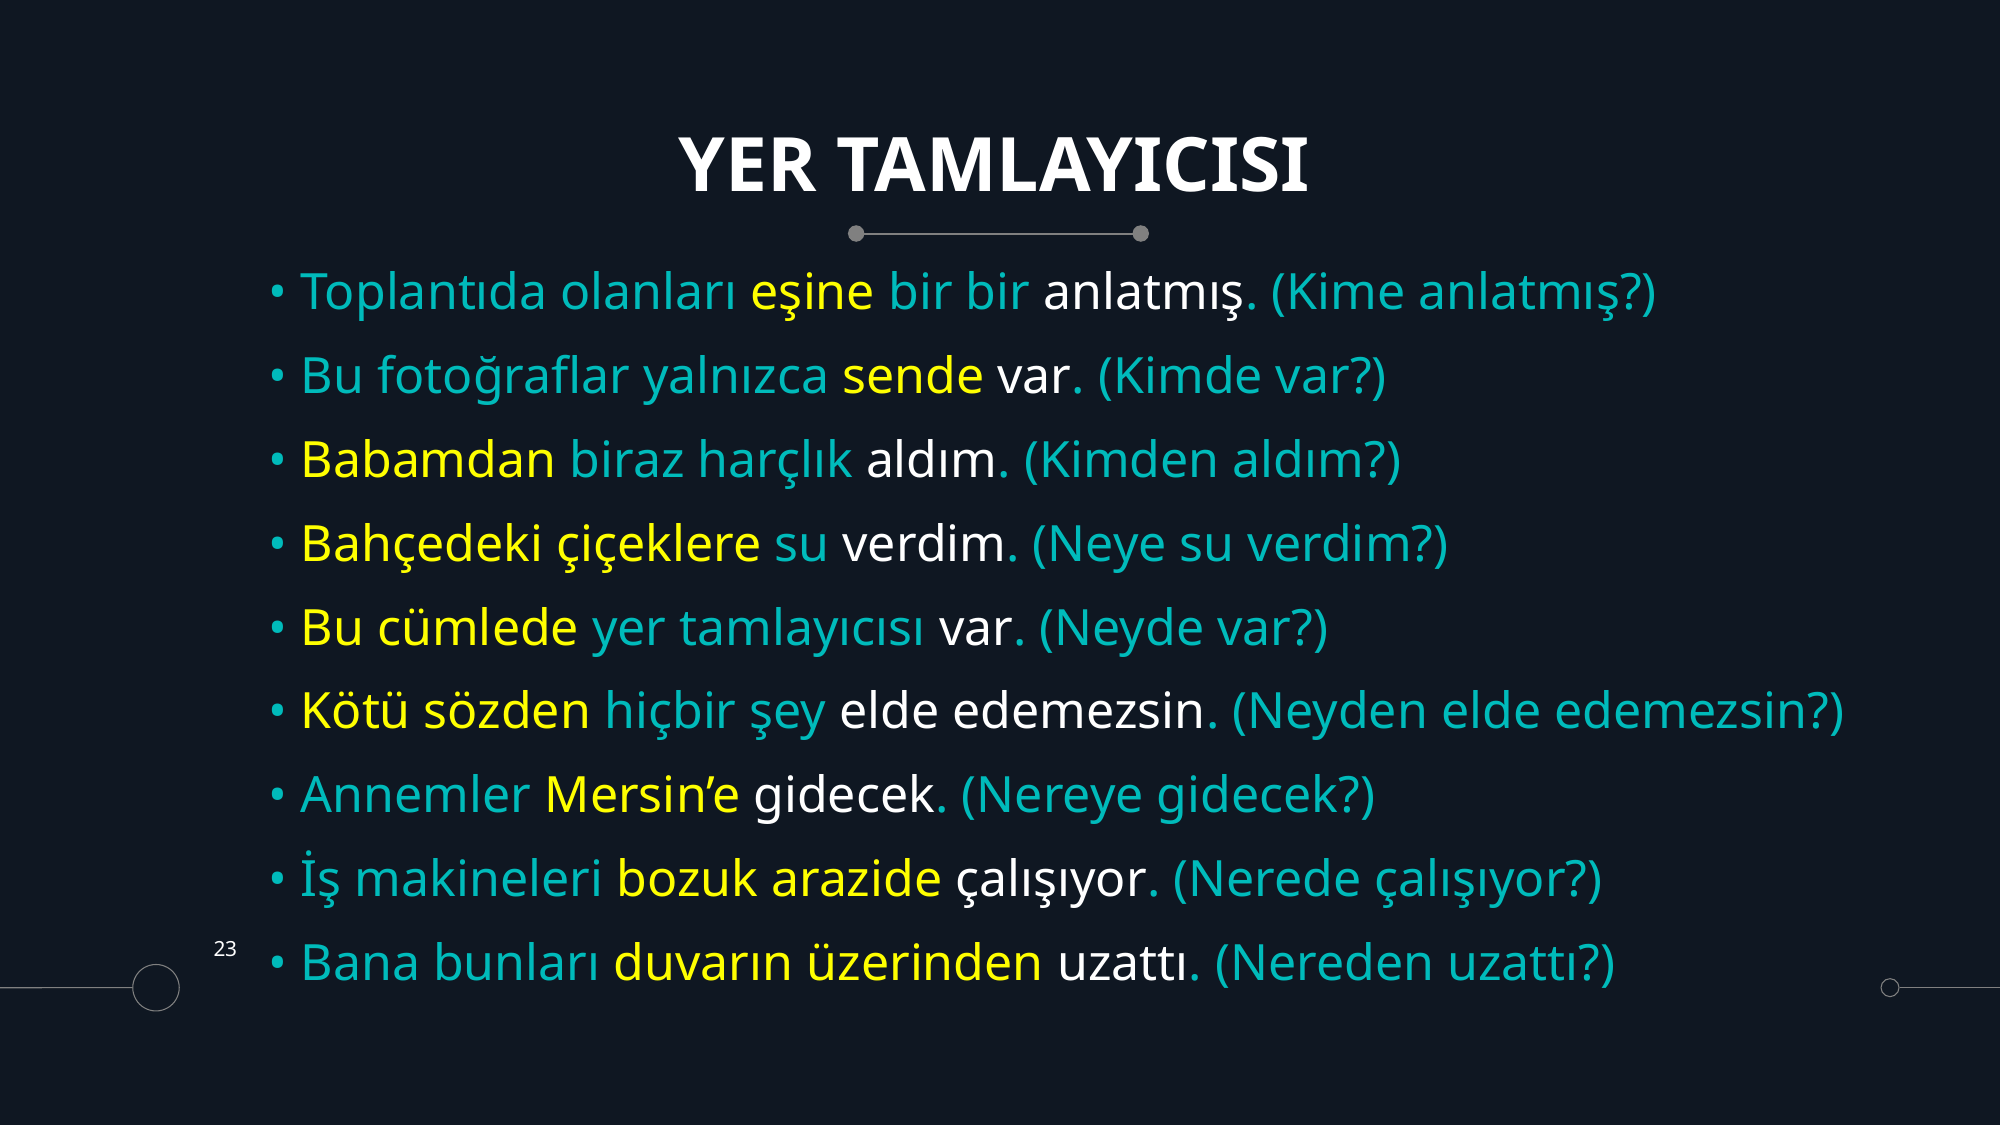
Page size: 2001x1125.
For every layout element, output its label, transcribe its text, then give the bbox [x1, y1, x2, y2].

text_box • Annemler Mersin’e gidecek. (Nereye gidecek?) [254, 755, 1770, 831]
text_box • Bu cümlede yer tamlayıcısı var. (Neyde var?) [254, 587, 1770, 663]
text_box • Bu fotoğraflar yalnızca sende var. (Kimde var?) [254, 336, 1770, 411]
text_box • Toplantıda olanları eşine bir bir anlatmış. (Kime anlatmış?) [254, 252, 1770, 327]
title YER TAMLAYICISI [345, 114, 1644, 208]
text_box • Babamdan biraz harçlık aldım. (Kimden aldım?) [254, 419, 1770, 495]
text_box • Kötü sözden hiçbir şey elde edemezsin. (Neyden elde edemezsin?) [254, 671, 2000, 747]
text_box • Bahçedeki çiçeklere su verdim. (Neye su verdim?) [254, 503, 1770, 579]
text_box • İş makineleri bozuk arazide çalışıyor. (Nerede çalışıyor?) [254, 839, 1770, 915]
slide_number 23 [196, 925, 254, 974]
text_box • Bana bunları duvarın üzerinden uzattı. (Nereden uzattı?) [254, 923, 1770, 999]
